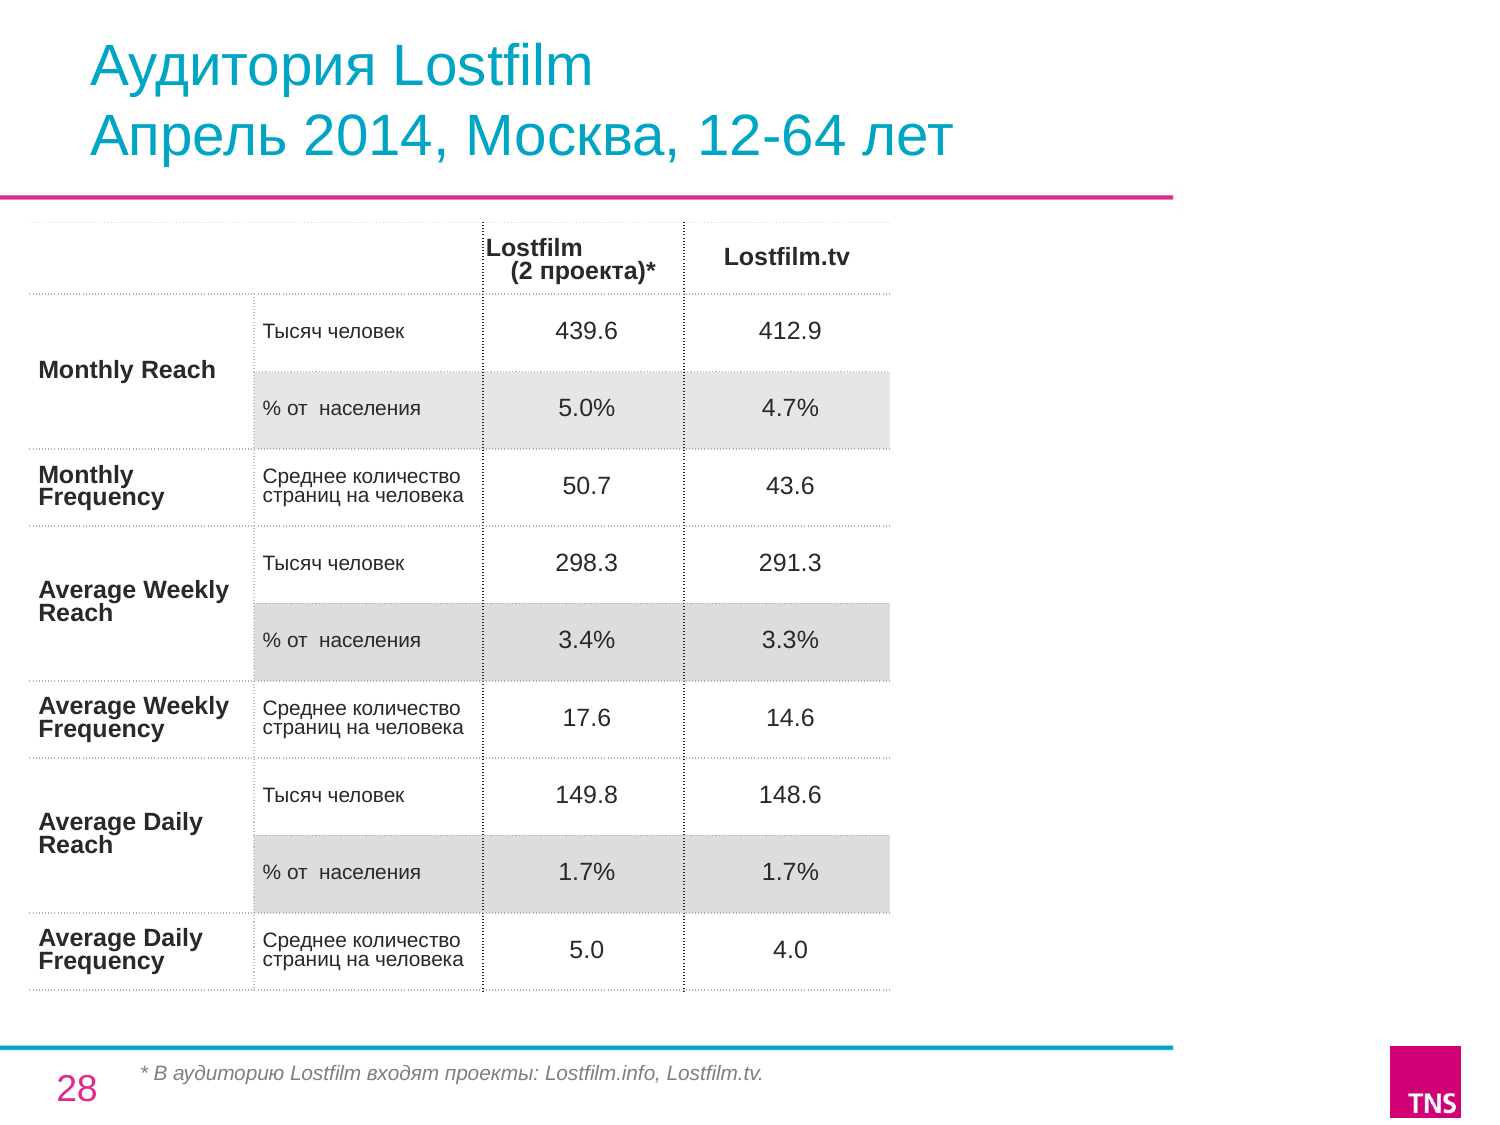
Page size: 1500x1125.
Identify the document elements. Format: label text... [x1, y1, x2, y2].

table_cell 3.3% [684, 603, 890, 681]
table_cell 5.0 [483, 913, 684, 990]
table_cell 14.6 [684, 681, 890, 758]
table_cell Average Weekly Frequency [29, 681, 254, 758]
table_cell Среднее количество страниц на человека [254, 449, 483, 526]
picture [0, 0, 1500, 1125]
table_cell 4.7% [684, 372, 890, 449]
table_header [29, 223, 483, 294]
table_cell Monthly Reach [29, 294, 254, 449]
table_cell 3.4% [483, 603, 684, 681]
table_cell Average Daily Reach [29, 758, 254, 913]
text_box * В аудиторию Lostfilm входят проекты: Lostfilm.info, Lostfilm.tv. [124, 1052, 1463, 1092]
table_header Lostfilm.tv [684, 223, 890, 294]
table_cell 5.0% [483, 372, 684, 449]
table_cell Тысяч человек [254, 526, 483, 603]
table_cell 1.7% [483, 835, 684, 913]
table_cell Average Weekly Reach [29, 526, 254, 681]
table_cell % от населения [254, 835, 483, 913]
table_cell % от населения [254, 603, 483, 681]
table_header Lostfilm (2 проекта)* [483, 223, 684, 294]
table_cell 1.7% [684, 835, 890, 913]
table_cell 291.3 [684, 526, 890, 603]
table_cell 50.7 [483, 449, 684, 526]
table_cell Average Daily Frequency [29, 913, 254, 990]
table_cell 298.3 [483, 526, 684, 603]
slide_number 28 [40, 1055, 392, 1125]
table_cell Тысяч человек [254, 294, 483, 372]
table_cell 4.0 [684, 913, 890, 990]
table_cell 412.9 [684, 294, 890, 372]
table_cell Monthly Frequency [29, 449, 254, 526]
table_cell 43.6 [684, 449, 890, 526]
table_cell % от населения [254, 372, 483, 449]
table_cell 439.6 [483, 294, 684, 372]
table_cell Среднее количество страниц на человека [254, 913, 483, 990]
table_cell 149.8 [483, 758, 684, 835]
table_cell 17.6 [483, 681, 684, 758]
title Аудитория Lostfilm Апрель 2014, Москва, 12-64 лет [74, 8, 1476, 187]
table_cell 148.6 [684, 758, 890, 835]
table_cell Тысяч человек [254, 758, 483, 835]
table_cell Среднее количество страниц на человека [254, 681, 483, 758]
